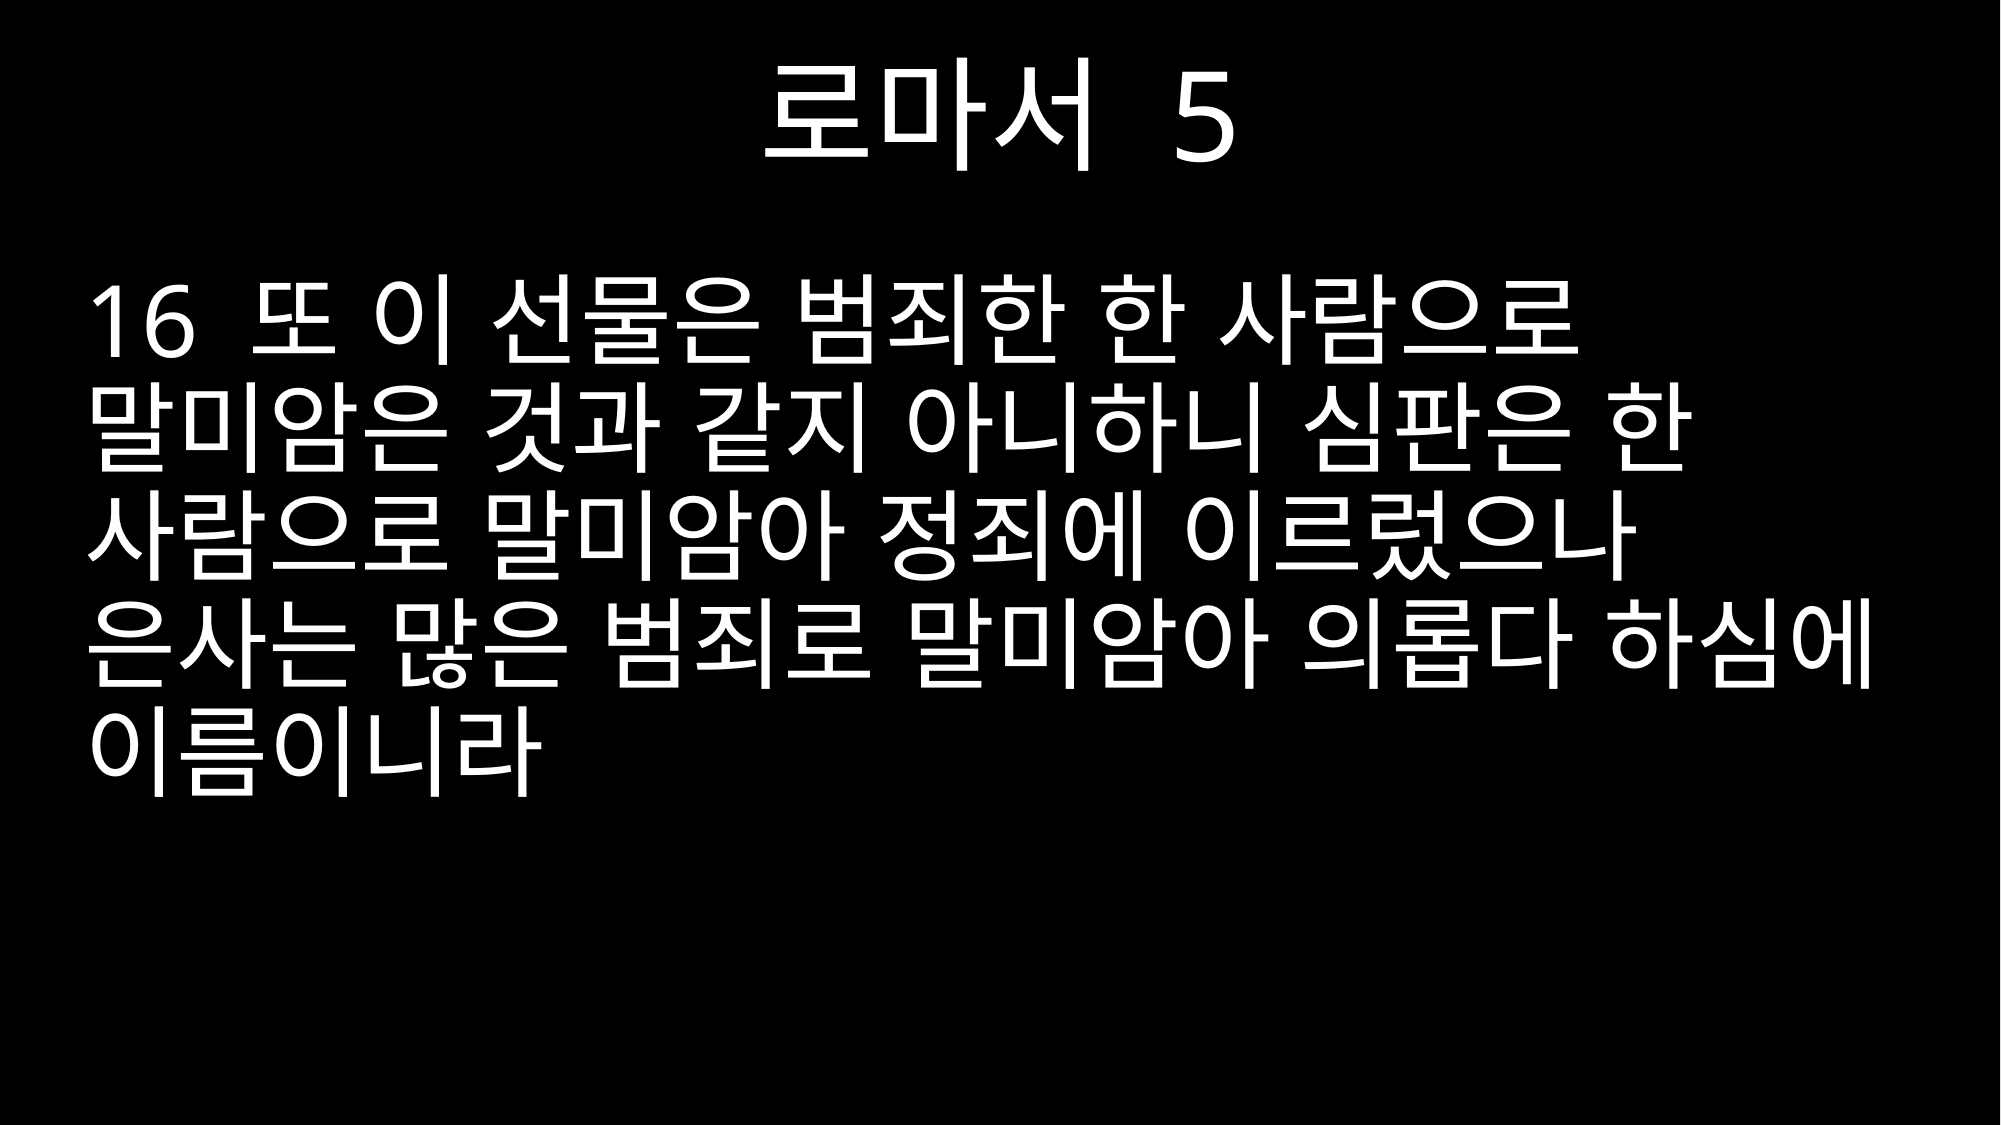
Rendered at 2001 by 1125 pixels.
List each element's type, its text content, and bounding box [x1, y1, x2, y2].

picture [0, 0, 2001, 1125]
list 16 또 이 선물은 범죄한 한 사람으로 말미암은 것과 같지 아니하니 심판은 한 사람으로 말미암아 정죄에 이르렀으나 은사는 많은 범죄로 말미암아 의롭다 하심에 이름이니라 [69, 263, 1953, 423]
footer 로마서 5 [0, 32, 2000, 192]
